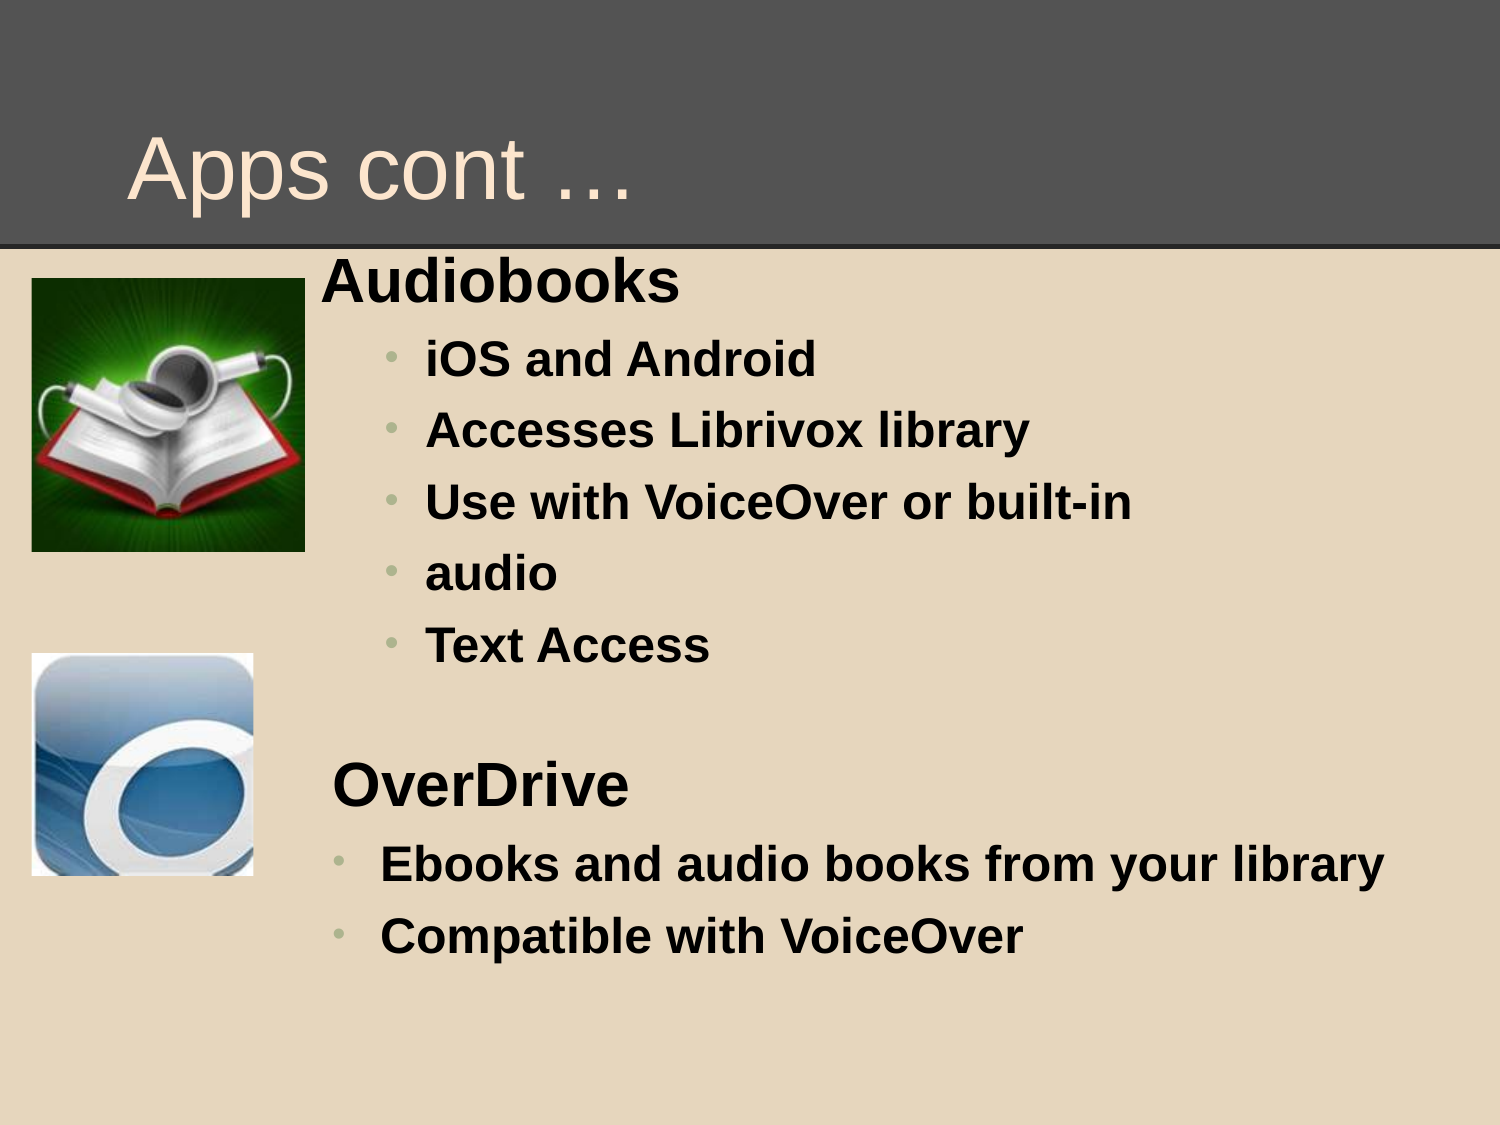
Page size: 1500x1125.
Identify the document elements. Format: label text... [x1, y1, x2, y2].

text_box [31, 278, 304, 552]
text_box [31, 653, 254, 876]
title Apps cont … [75, 14, 1425, 233]
list OverDrive Ebooks and audio books from your library Compatible with VoiceOver [305, 736, 1443, 1125]
text_box Audiobooks iOS and Android Accesses Librivox library Use with VoiceOver or built-in audio Text Access [304, 232, 1500, 680]
